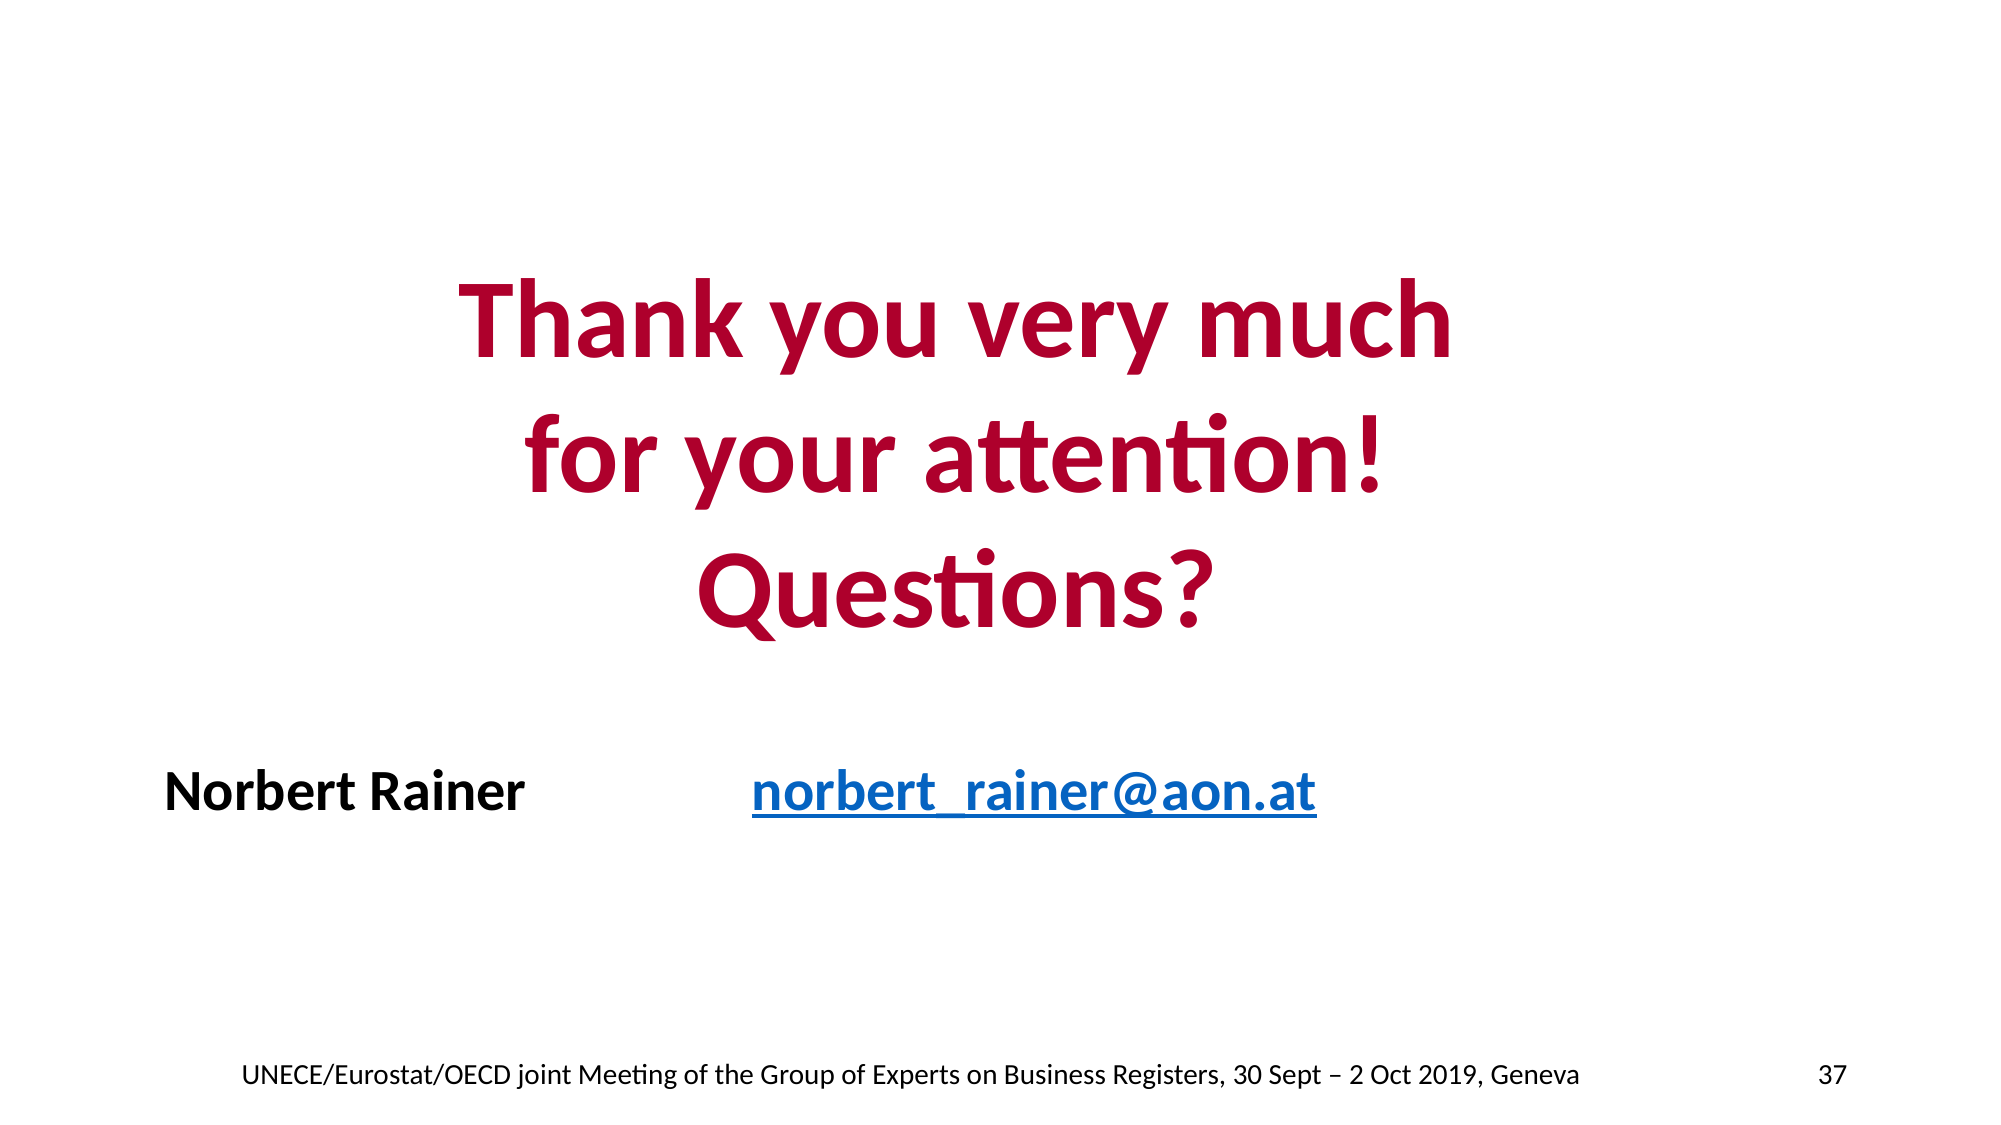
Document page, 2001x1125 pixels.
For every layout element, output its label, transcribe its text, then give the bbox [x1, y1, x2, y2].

slide_number 37 [1412, 1042, 1863, 1103]
text_box Norbert Rainer norbert_rainer@aon.at [135, 744, 1844, 830]
text_box Thank you very much for your attention! Questions? [118, 237, 1796, 657]
footer UNECE/Eurostat/OECD joint Meeting of the Group of Experts on Business Registers, 30 Sept – 2 Oct 2019, Geneva [217, 1042, 1412, 1103]
